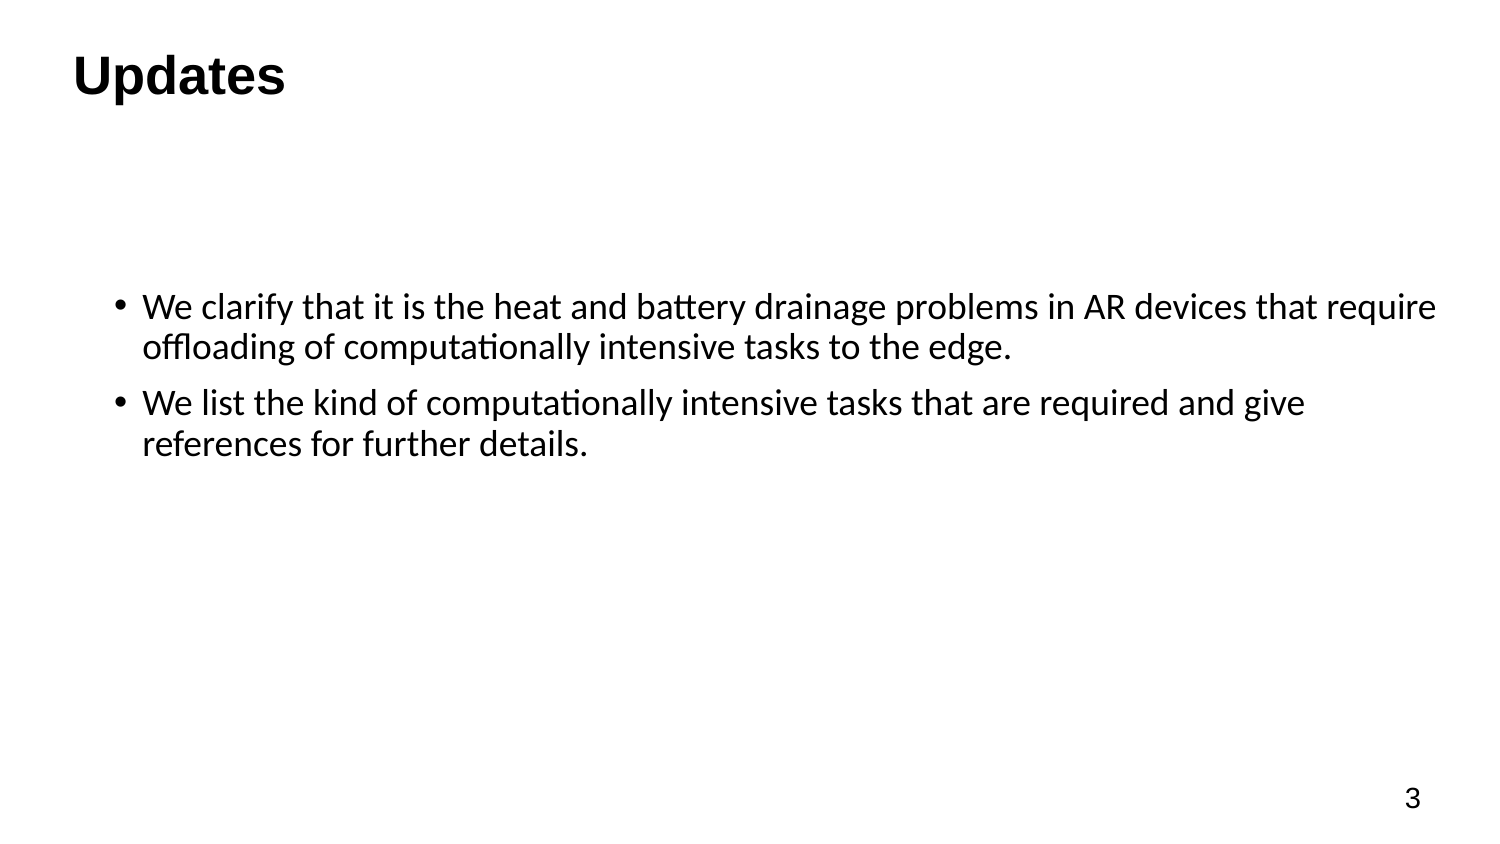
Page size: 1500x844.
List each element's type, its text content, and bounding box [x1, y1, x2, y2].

title Updates [58, 15, 1456, 110]
text_box We clarify that it is the heat and battery drainage problems in AR devices that require offloading of computationally intensive tasks to the edge. We list the kind of computationally intensive tasks that are required and give references for further details. [99, 279, 1480, 844]
